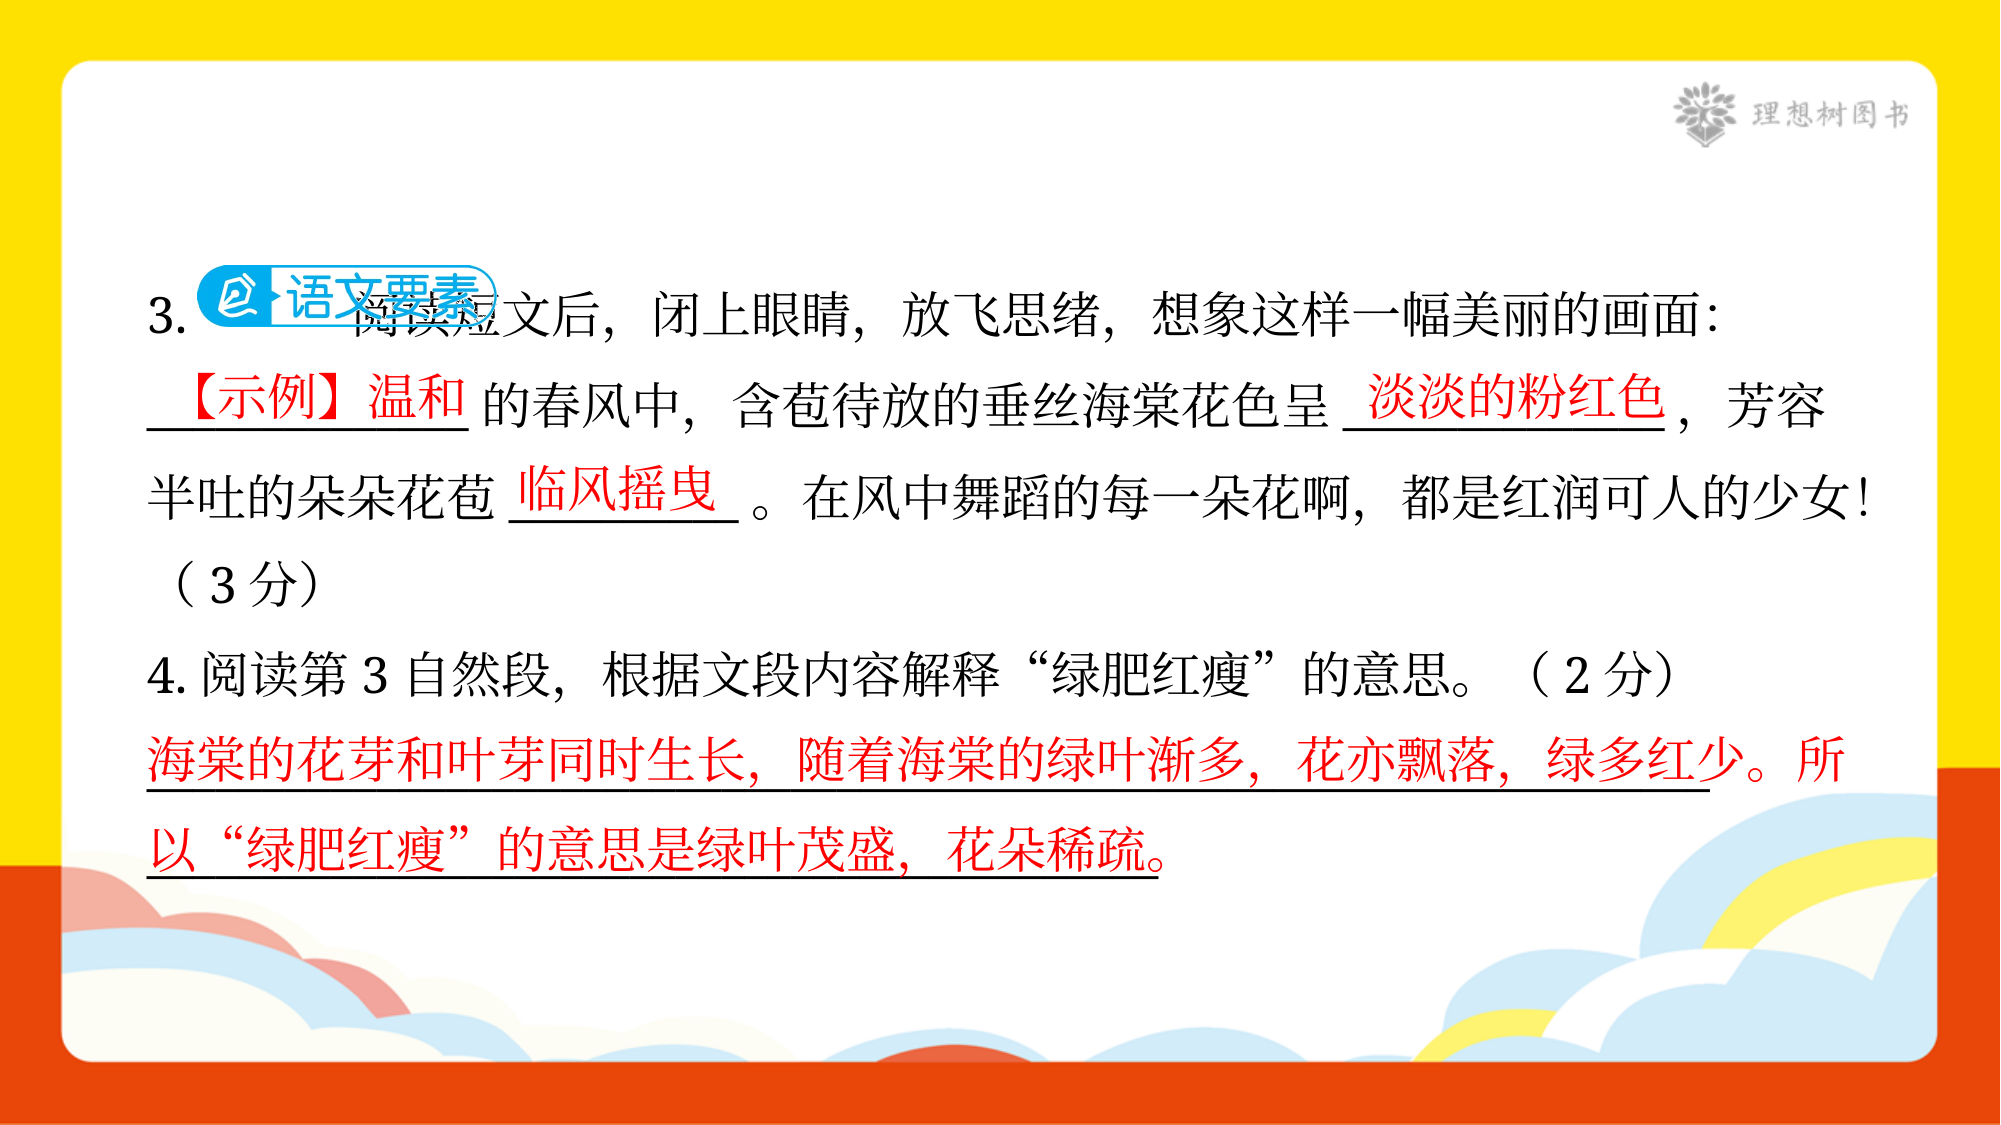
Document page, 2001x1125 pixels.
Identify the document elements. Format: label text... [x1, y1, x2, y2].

text_box 淡淡的粉红色 [1349, 338, 1686, 417]
text_box 4.阅读第3自然段，根据文段内容解释“绿肥红瘦”的意思。（2分） ____________________________________________________________________ ____________________________________________ [146, 611, 1851, 698]
text_box 临风摇曳 [499, 430, 736, 508]
text_box 3. 阅读短文后，闭上眼睛，放飞思绪，想象这样一幅美丽的画面： ______________的春风中，含苞待放的垂丝海棠花色呈______________，芳容 半吐的朵朵花苞__________。在风中舞蹈的每一朵花啊，都是红润可人的少女！ （3分） [146, 251, 1851, 605]
picture [0, 0, 2000, 1125]
text_box 【示例】温和 [149, 338, 486, 417]
text_box 海棠的花芽和叶芽同时生长，随着海棠的绿叶渐多，花亦飘落，绿多红少。所以“绿肥红瘦”的意思是绿叶茂盛，花朵稀疏。 [146, 698, 1851, 869]
text_box 4.阅读第3自然段，根据文段内容解释“绿肥红瘦”的意思。（2分） ____________________________________________________________________ ____________________________________________ [146, 869, 1851, 873]
